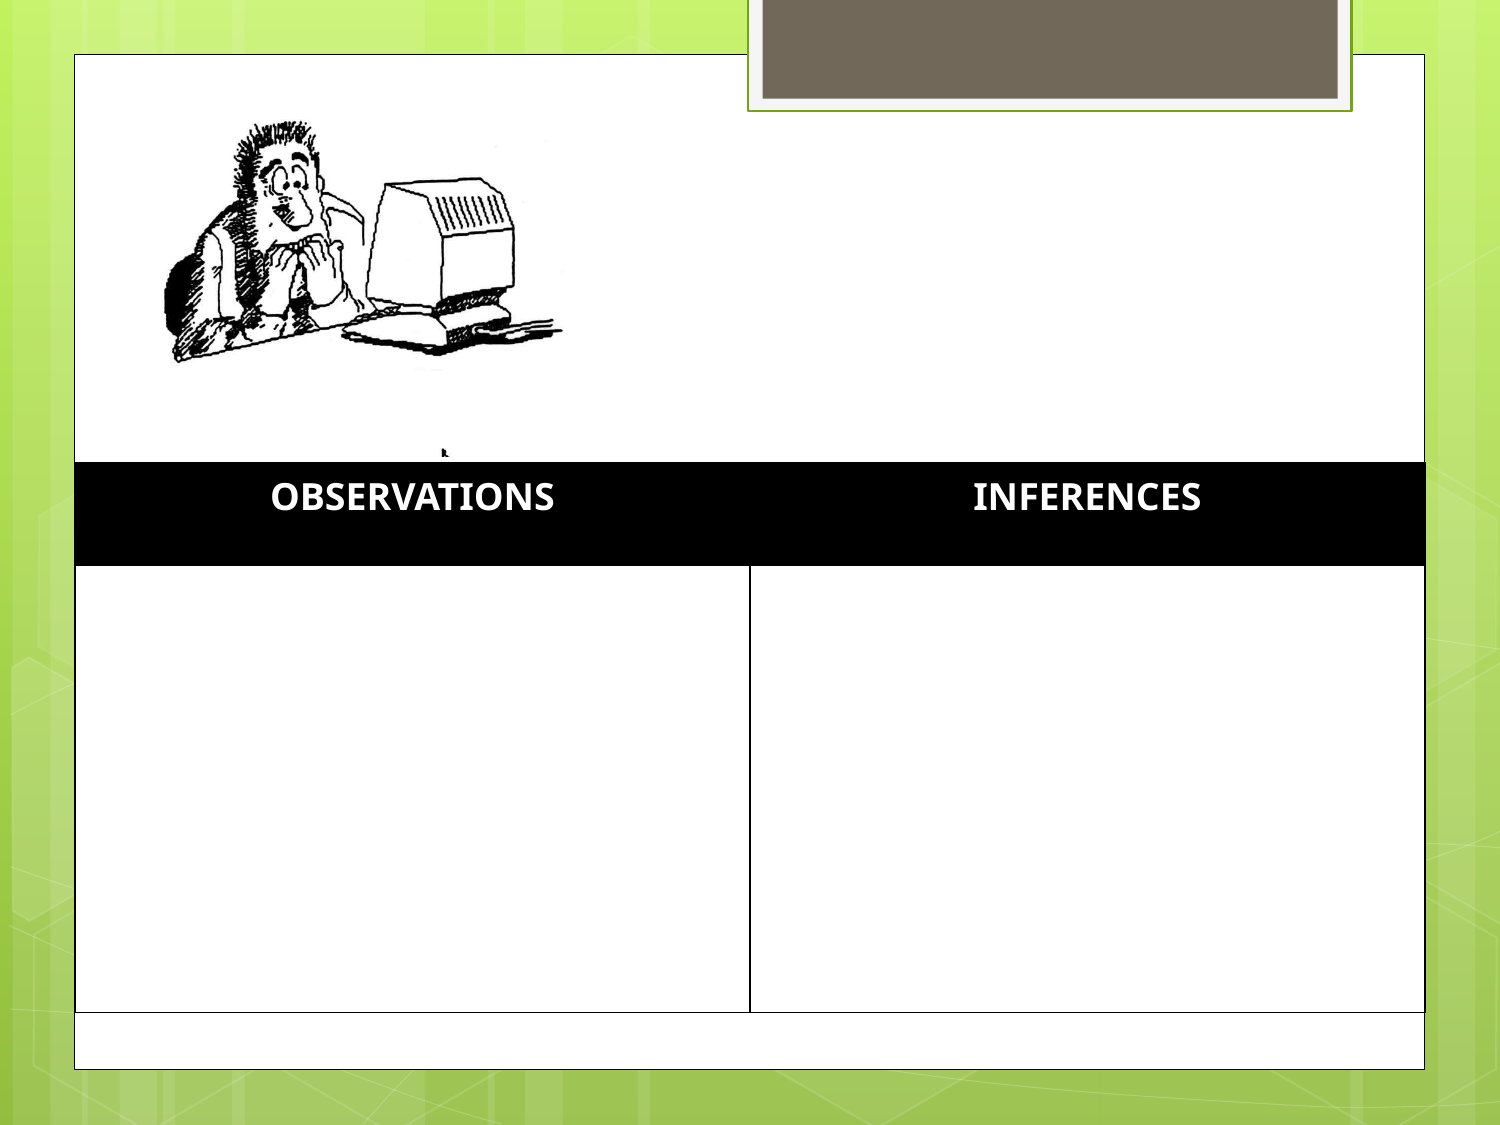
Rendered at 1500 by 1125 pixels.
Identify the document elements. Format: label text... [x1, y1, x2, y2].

table_header OBSERVATIONS [76, 463, 749, 564]
table_cell [76, 566, 749, 1012]
table_cell [751, 566, 1424, 1012]
table_header INFERENCES [751, 463, 1424, 564]
picture [99, 82, 607, 457]
